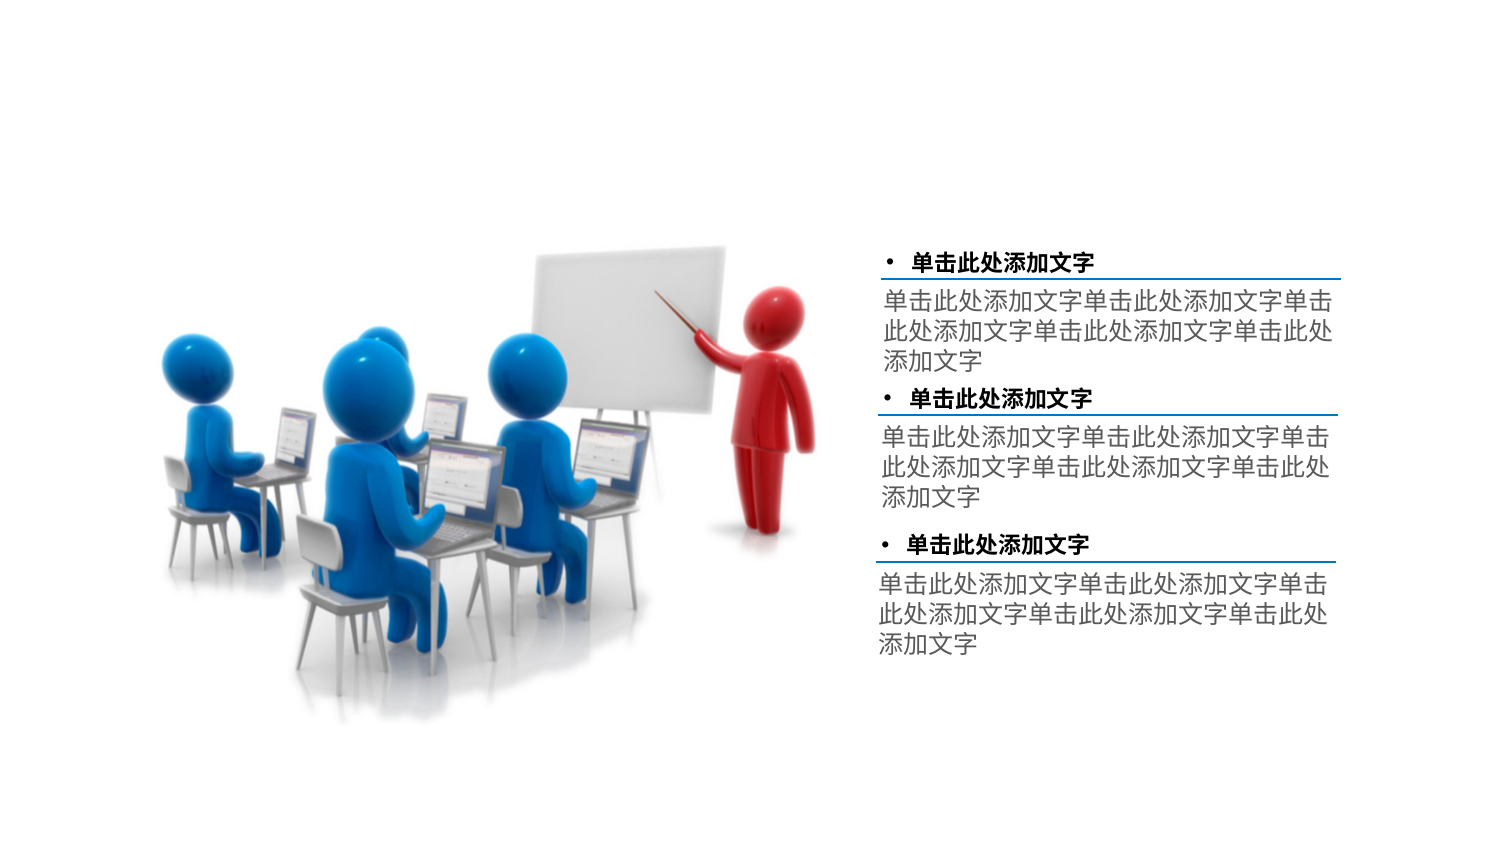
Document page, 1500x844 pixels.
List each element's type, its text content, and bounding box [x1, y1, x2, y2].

picture [125, 214, 836, 760]
text_box 单击此处添加文字 [872, 241, 1182, 279]
text_box 单击此处添加文字 [870, 377, 1180, 415]
text_box 单击此处添加文字 [867, 524, 1177, 561]
text_box 单击此处添加文字单击此处添加文字单击此处添加文字单击此处添加文字单击此处添加文字 [867, 415, 1361, 519]
text_box 单击此处添加文字单击此处添加文字单击此处添加文字单击此处添加文字单击此处添加文字 [870, 279, 1363, 383]
text_box 单击此处添加文字单击此处添加文字单击此处添加文字单击此处添加文字单击此处添加文字 [865, 561, 1358, 666]
